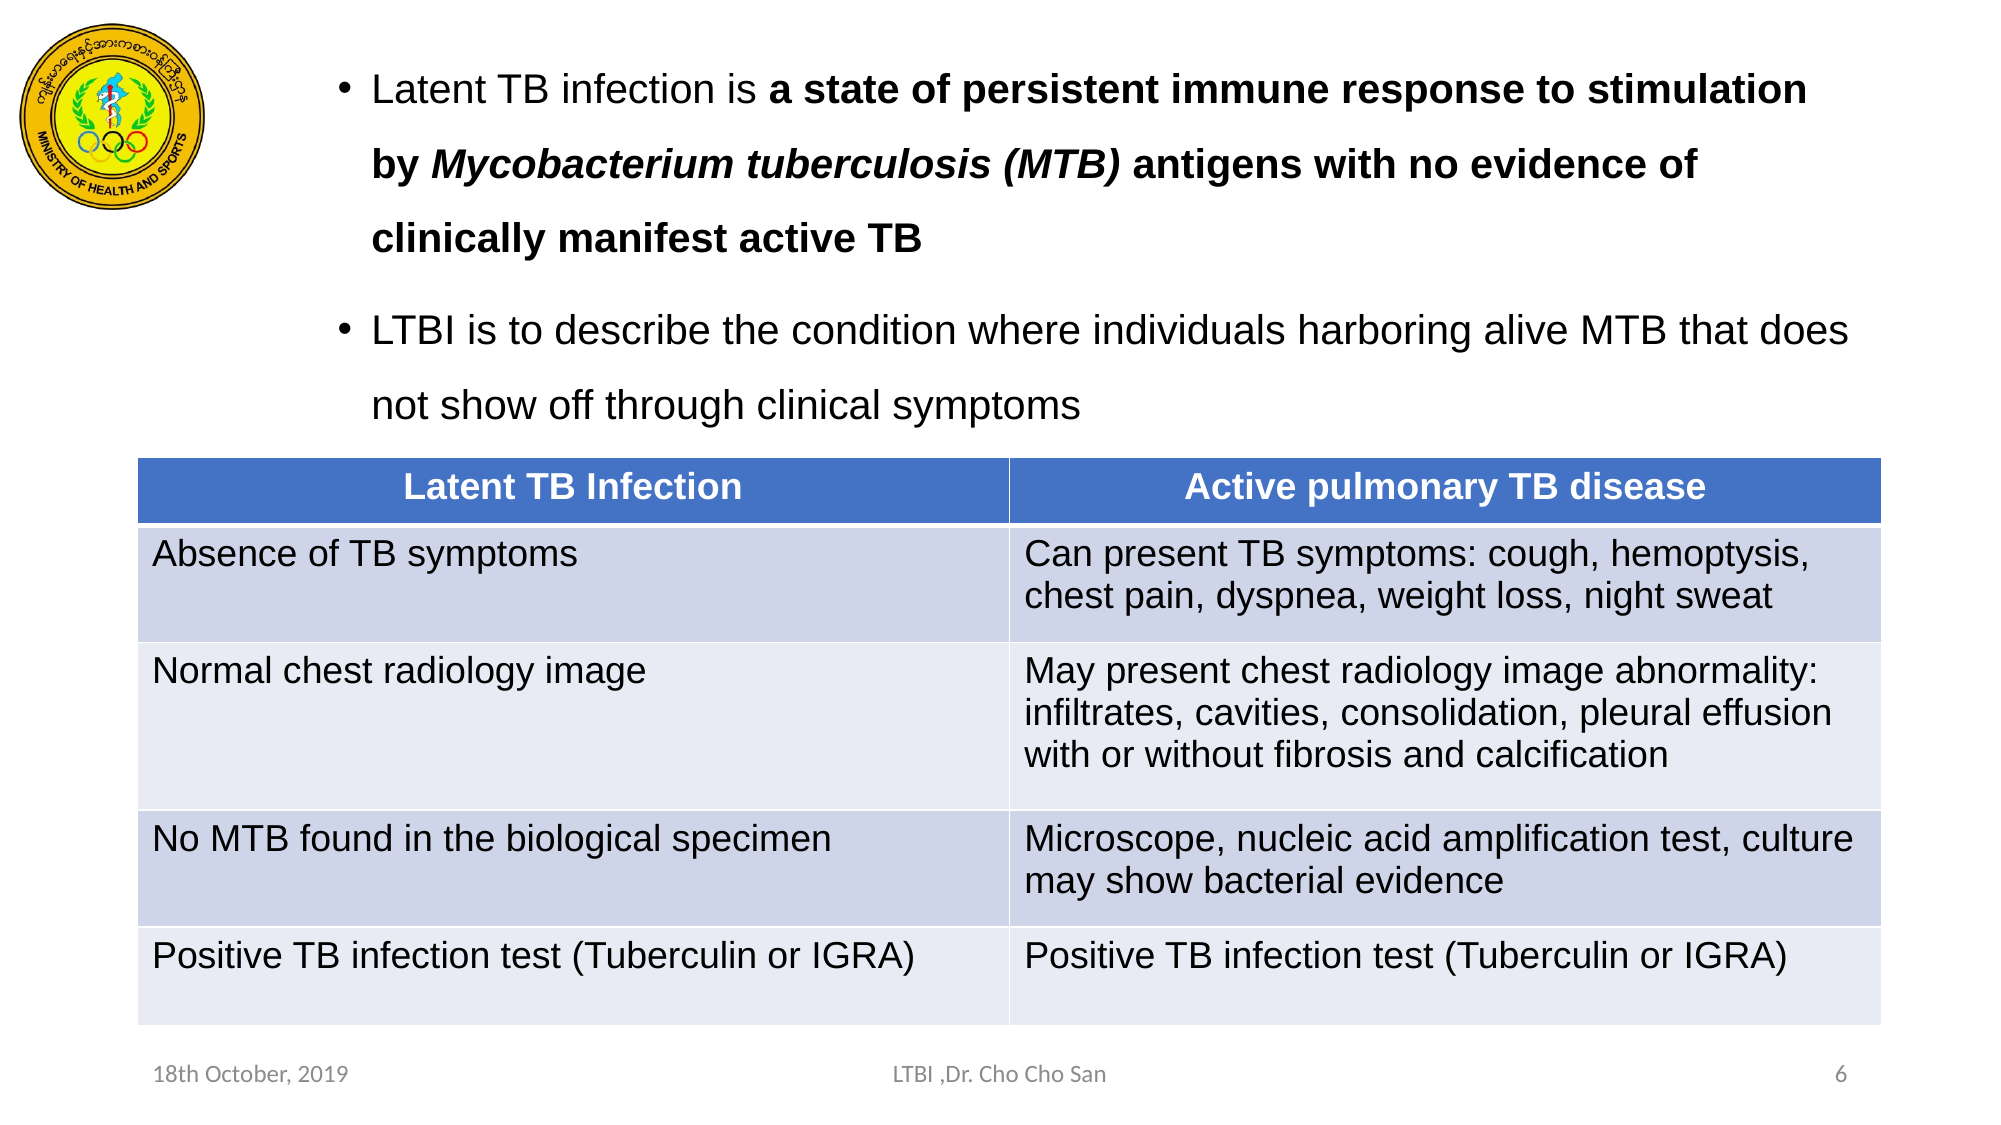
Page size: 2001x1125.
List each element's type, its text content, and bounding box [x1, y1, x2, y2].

table_cell May present chest radiology image abnormality: infiltrates, cavities, consolidation, pleural effusion with or without fibrosis and calcification [1010, 643, 1881, 809]
table_cell Can present TB symptoms: cough, hemoptysis, chest pain, dyspnea, weight loss, night sweat [1010, 528, 1881, 642]
table_cell Absence of TB symptoms [138, 528, 1009, 642]
table_cell No MTB found in the biological specimen [138, 811, 1009, 926]
table_cell Microscope, nucleic acid amplification test, culture may show bacterial evidence [1010, 811, 1881, 926]
table_cell Normal chest radiology image [138, 643, 1009, 809]
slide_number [137, 1042, 588, 1103]
slide_number 6 [1412, 1042, 1863, 1103]
picture [19, 23, 205, 210]
list Latent TB infection is a state of persistent immune response to stimulation by Mycobacterium tuberculosis (MTB) antigens with no evidence of clinically manifest active TB LTBI is to describe the condition where individuals harboring alive MTB that does not show off through clinical symptoms [322, 29, 1873, 437]
table_header Latent TB Infection [138, 458, 1009, 523]
table_header Active pulmonary TB disease [1010, 458, 1881, 523]
footer LTBI ,Dr. Cho Cho San [662, 1042, 1338, 1103]
table_cell Positive TB infection test (Tuberculin or IGRA) [1010, 928, 1881, 1025]
table_cell Positive TB infection test (Tuberculin or IGRA) [138, 928, 1009, 1025]
